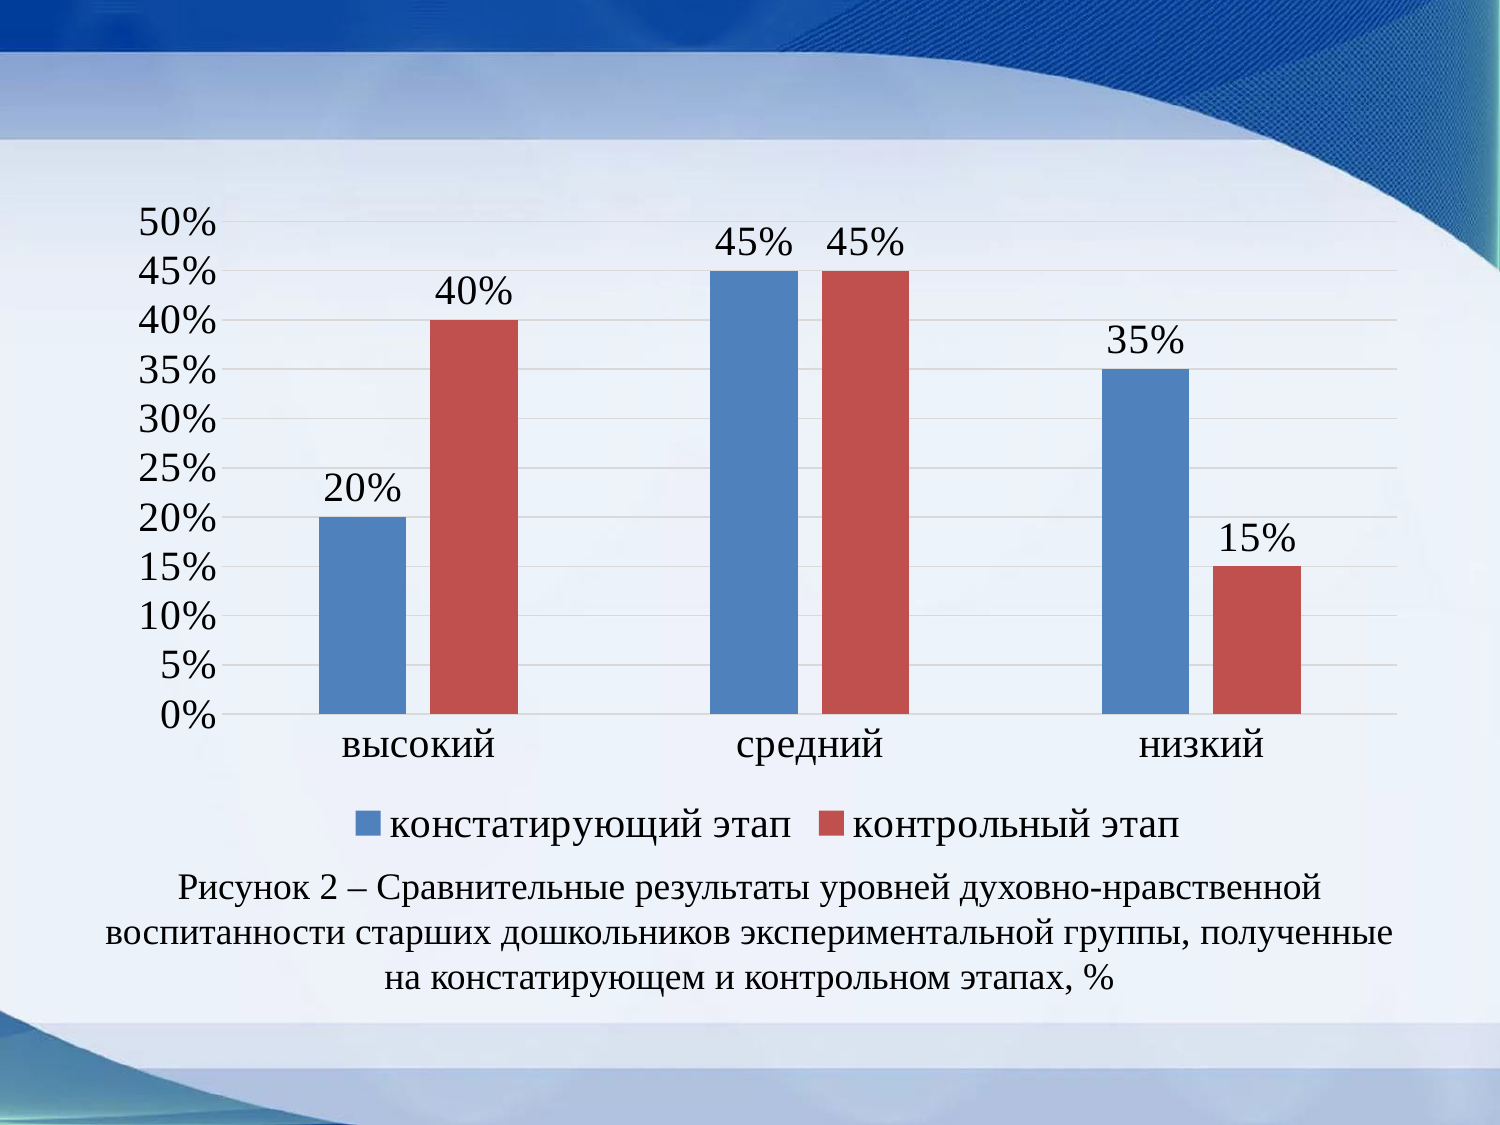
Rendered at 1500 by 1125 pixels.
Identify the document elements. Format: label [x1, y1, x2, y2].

chart [111, 184, 1424, 856]
picture [0, 0, 1500, 1125]
